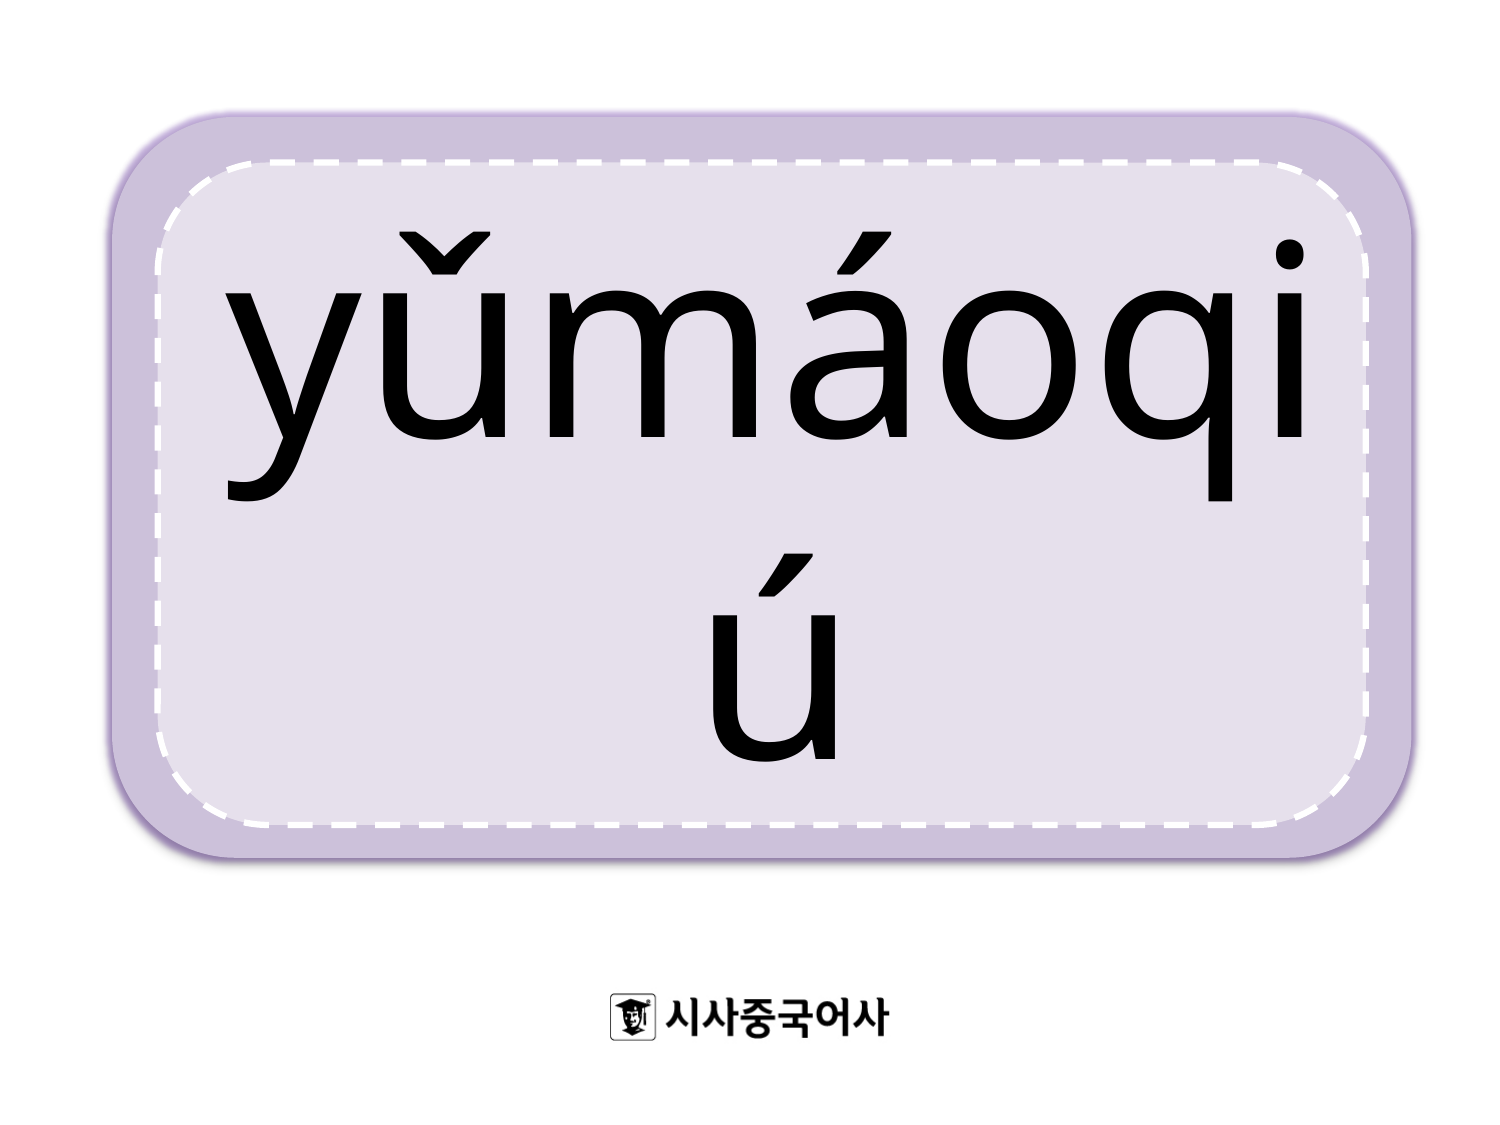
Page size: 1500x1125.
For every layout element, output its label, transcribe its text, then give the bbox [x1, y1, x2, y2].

picture [602, 987, 898, 1047]
text_box yǔmáoqiú [171, 159, 1380, 823]
